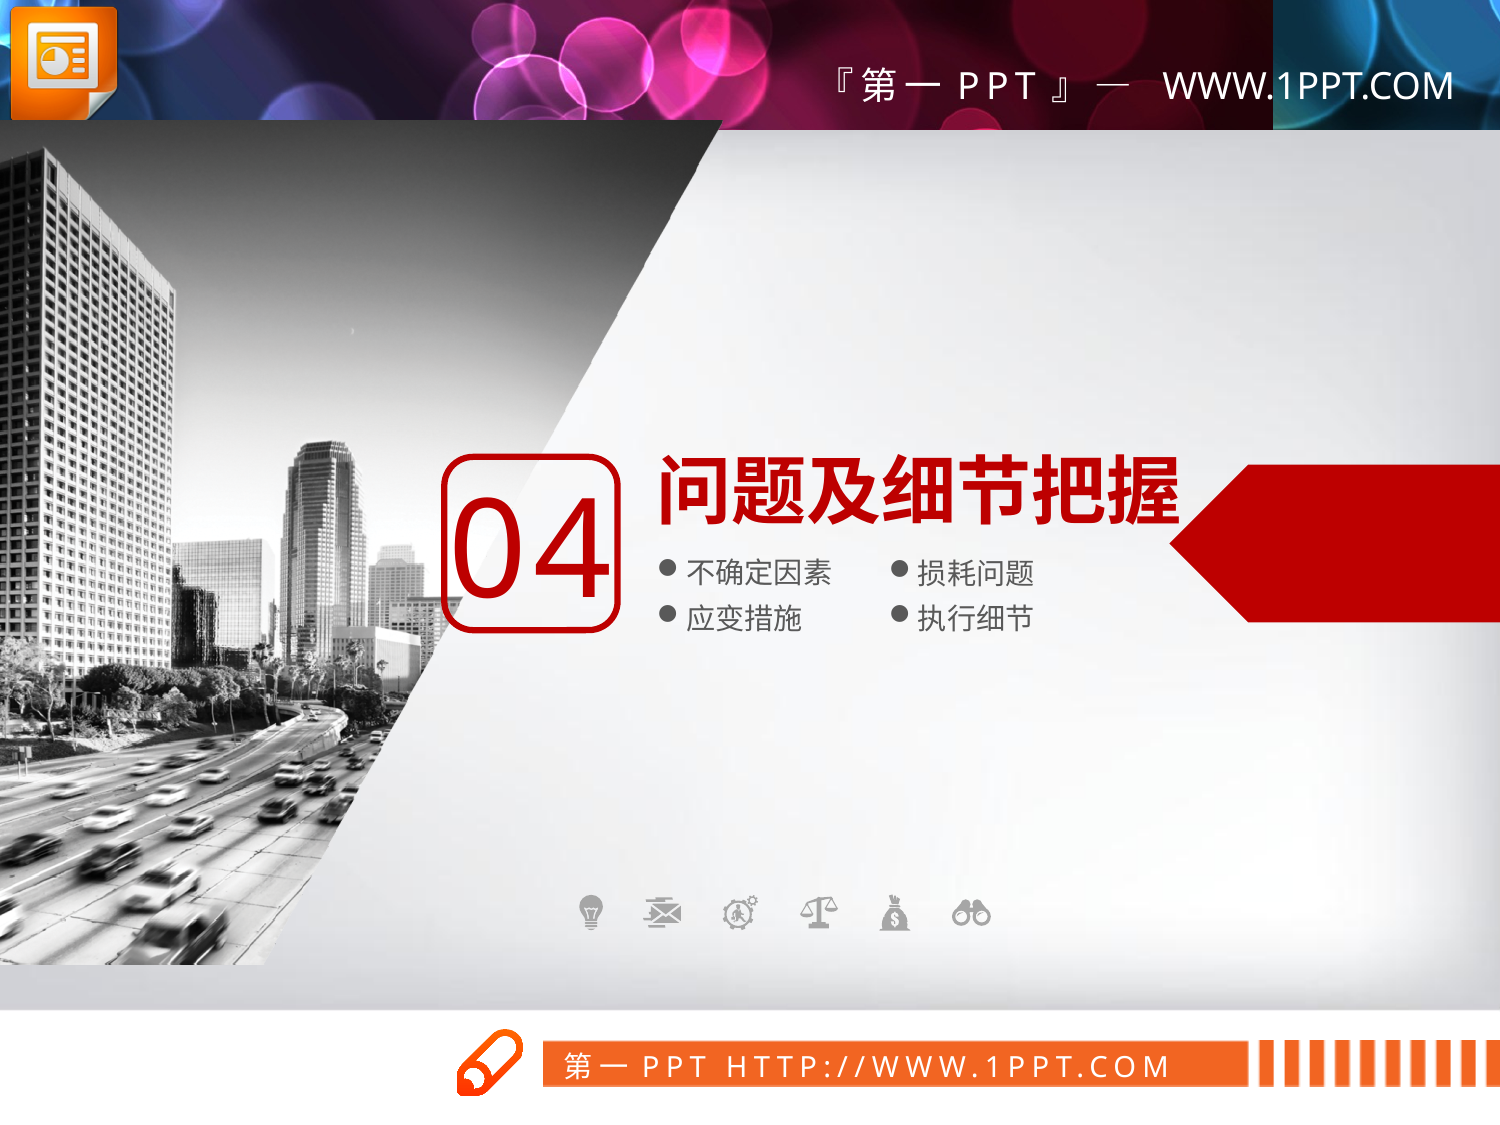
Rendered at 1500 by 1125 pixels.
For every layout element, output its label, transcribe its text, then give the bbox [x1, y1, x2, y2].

text_box [727, 895, 759, 931]
text_box 问题及细节把握 [727, 443, 1188, 534]
text_box 损耗问题 [888, 555, 1081, 591]
text_box [1169, 464, 1500, 623]
text_box 执行细节 [888, 600, 1081, 636]
text_box [800, 896, 839, 929]
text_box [879, 894, 911, 931]
picture [543, 1040, 1500, 1087]
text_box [951, 899, 992, 927]
text_box 不确定因素 [727, 554, 849, 590]
text_box 应变措施 [727, 600, 888, 636]
picture [0, 0, 1500, 1012]
